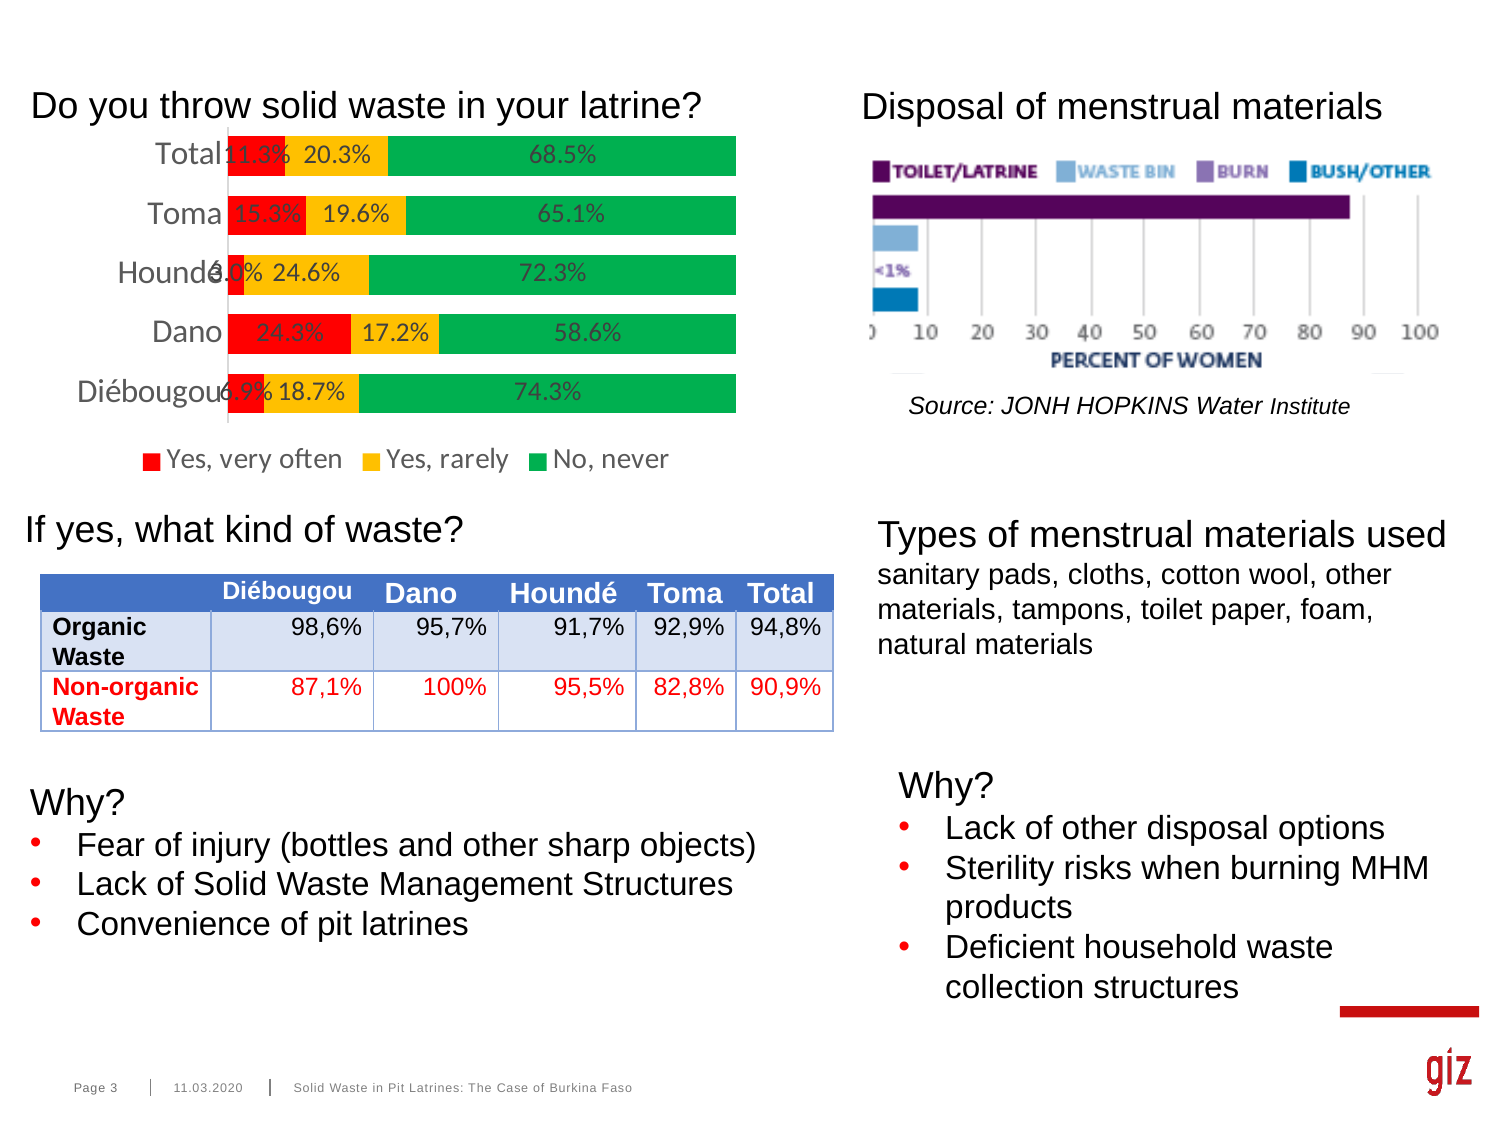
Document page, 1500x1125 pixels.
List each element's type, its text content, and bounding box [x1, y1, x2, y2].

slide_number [173, 1080, 262, 1096]
table_header Total [736, 576, 832, 610]
table_cell 87,1% [212, 672, 373, 730]
table_cell 98,6% [212, 612, 373, 670]
table_header Toma [636, 576, 736, 610]
table_cell 82,8% [637, 672, 735, 730]
text_box Source: JONH HOPKINS Water Institute [893, 382, 1366, 428]
text_box If yes, what kind of waste? [24, 509, 562, 561]
chart [63, 119, 750, 483]
table_cell Non-organic Waste [42, 672, 210, 730]
table_cell 91,7% [499, 612, 635, 670]
table_cell 100% [374, 672, 498, 730]
picture [1425, 1045, 1477, 1098]
table_cell 90,9% [737, 672, 832, 730]
footer Solid Waste in Pit Latrines: The Case of Burkina Faso [293, 1080, 1257, 1096]
text_box Why? Fear of injury (bottles and other sharp objects) Lack of Solid Waste Management Structures Convenience of pit latrines [14, 770, 853, 950]
table_header Houndé [498, 576, 636, 610]
table_cell Organic Waste [42, 612, 210, 670]
table_cell 95,7% [374, 612, 498, 670]
slide_number Page 3 [73, 1080, 148, 1096]
table_header Dano [373, 576, 498, 610]
table_header Diébougou [211, 576, 373, 610]
picture [869, 157, 1465, 375]
title Do you throw solid waste in your latrine? [30, 57, 844, 158]
table_header [42, 576, 211, 610]
text_box Why? Lack of other disposal options Sterility risks when burning MHM products Deficient household waste collection structures [883, 753, 1451, 1013]
table_cell 95,5% [499, 672, 635, 730]
table_cell 92,9% [637, 612, 735, 670]
table_cell 94,8% [737, 612, 832, 670]
text_box Disposal of menstrual materials [861, 88, 1437, 163]
text_box Types of menstrual materials used sanitary pads, cloths, cotton wool, other materials, tampons, toilet paper, foam, natural materials [862, 503, 1472, 668]
